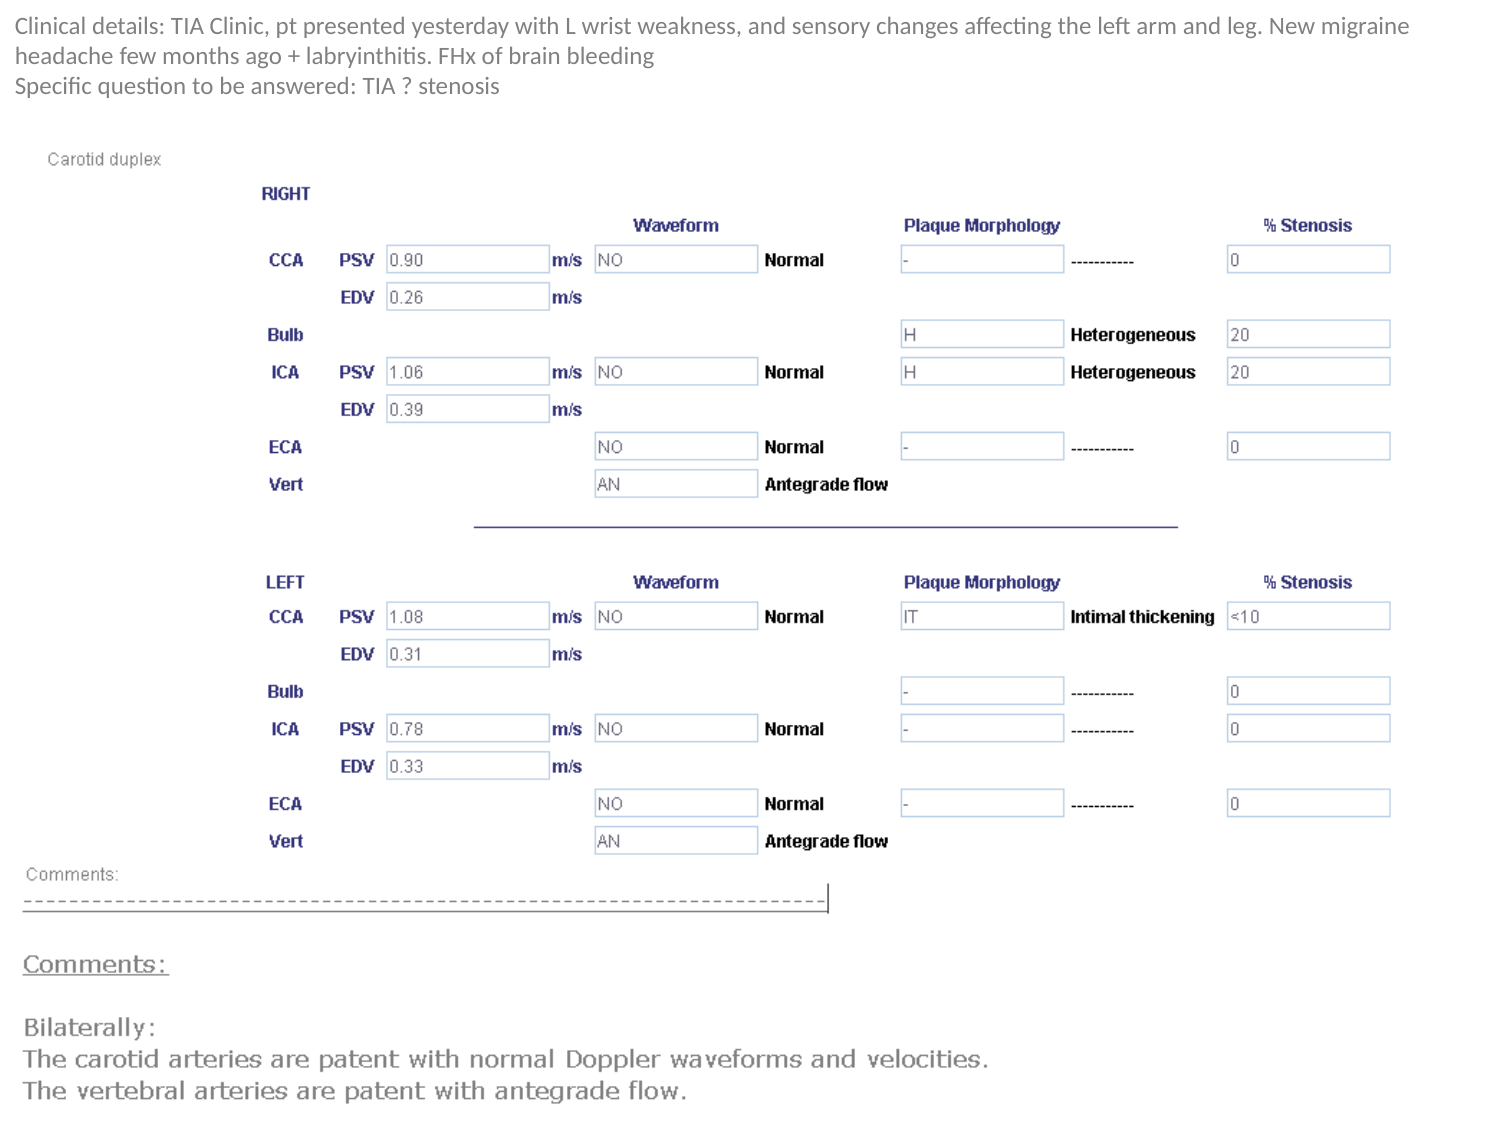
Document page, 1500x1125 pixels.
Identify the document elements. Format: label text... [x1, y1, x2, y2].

text_box Clinical details: TIA Clinic, pt presented yesterday with L wrist weakness, and sensory changes affecting the left arm and leg. New migraine headache few months ago + labryinthitis. FHx of brain bleeding Specific question to be answered: TIA ? stenosis [0, 2, 1500, 107]
picture [20, 147, 1401, 1111]
